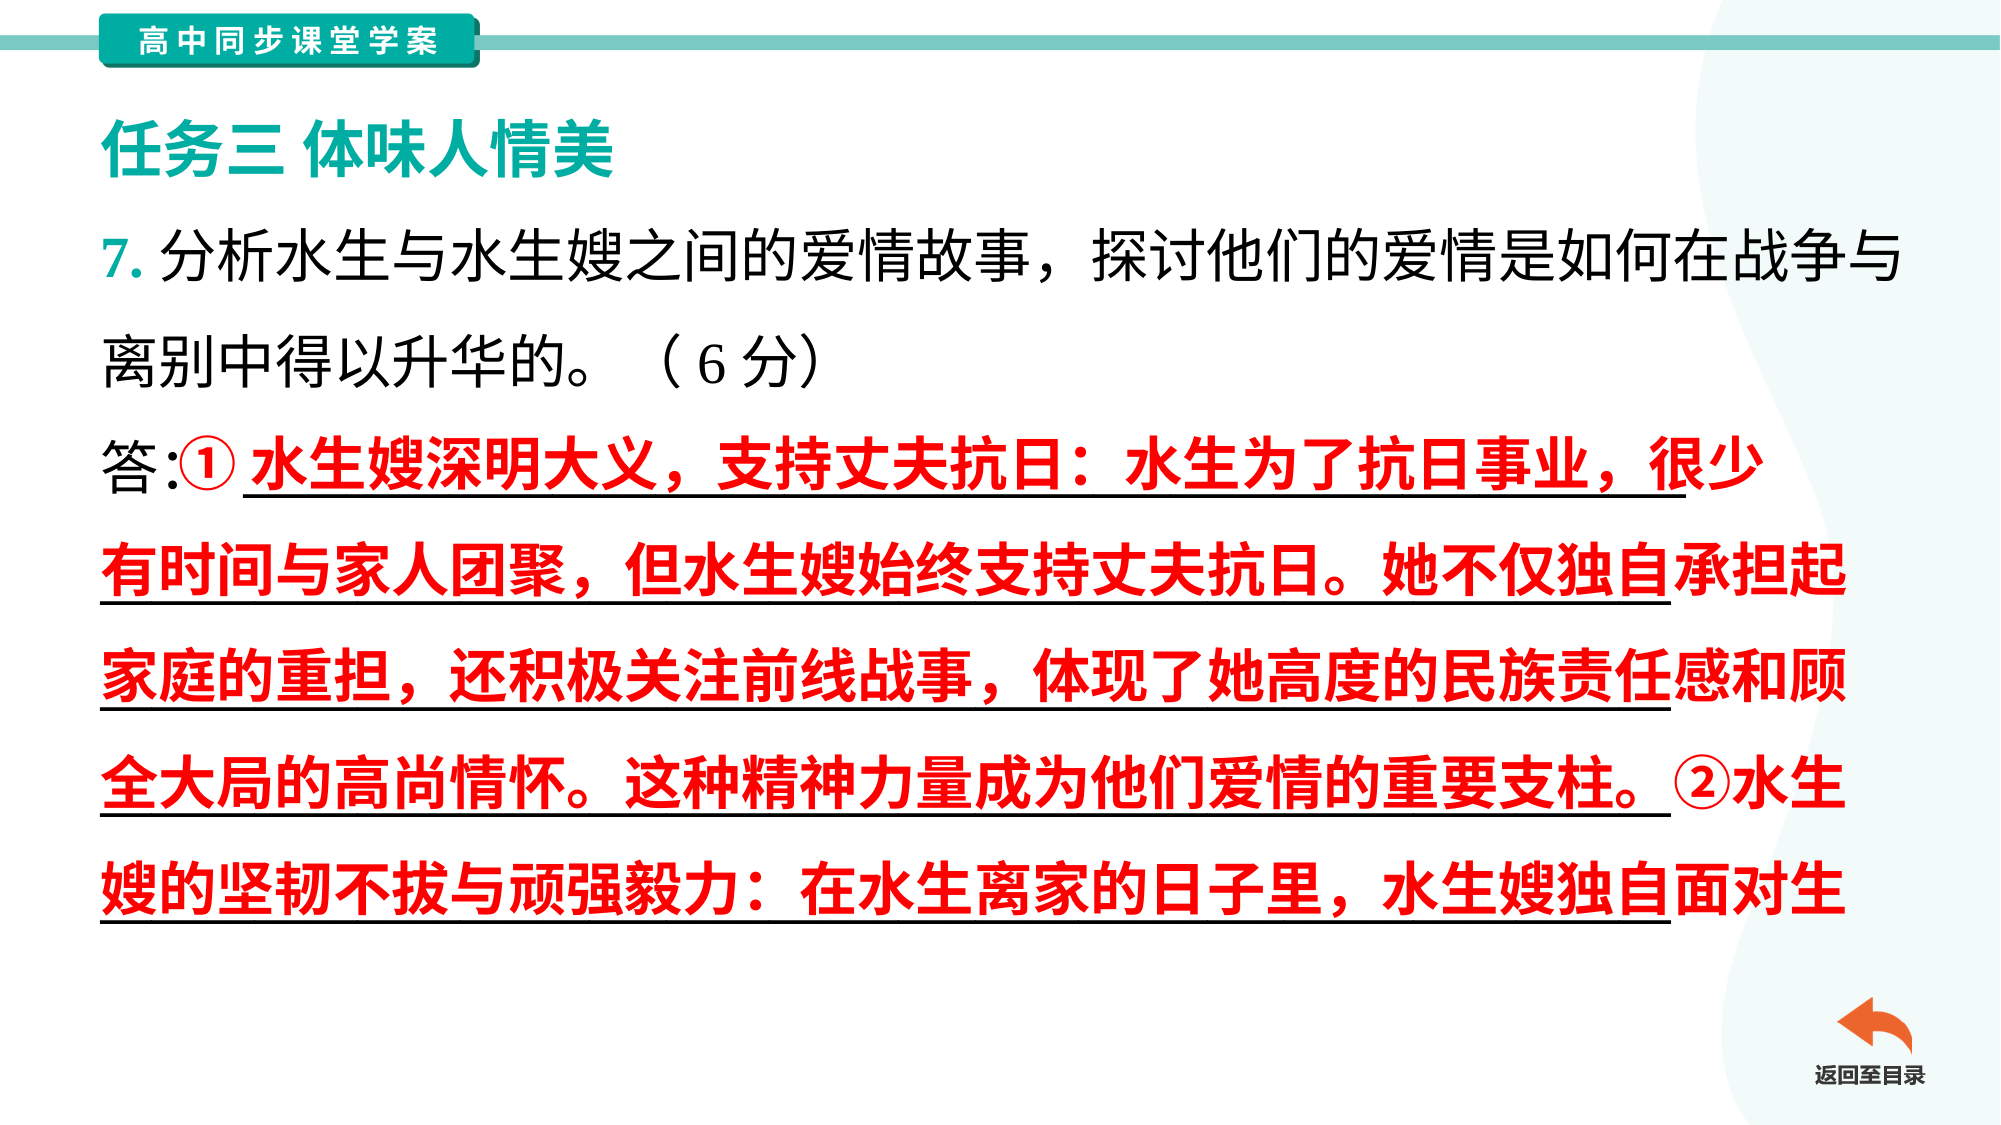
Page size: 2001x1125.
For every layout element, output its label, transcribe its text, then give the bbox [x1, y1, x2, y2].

text_box 7.分析水生与水生嫂之间的爱情故事，探讨他们的爱情是如何在战争与 离别中得以升华的。（6分） 答： ________________________________________________________ _____________________________________________________________ _____________________________________________________________ _____________________________________________________________ _____________________________________________________________ [100, 923, 1899, 927]
picture [0, 0, 2000, 1125]
text_box 7.分析水生与水生嫂之间的爱情故事，探讨他们的爱情是如何在战争与 离别中得以升华的。（6分） 答： ________________________________________________________ _____________________________________________________________ _____________________________________________________________ _____________________________________________________________ _____________________________________________________________ [100, 182, 1899, 390]
text_box 任务三 体味人情美 [100, 76, 1899, 182]
text_box ①水生嫂深明大义，支持丈夫抗日：水生为了抗日事业，很少 有时间与家人团聚，但水生嫂始终支持丈夫抗日。她不仅独自承担起 家庭的重担，还积极关注前线战事，体现了她高度的民族责任感和顾 全大局的高尚情怀。这种精神力量成为他们爱情的重要支柱。②水生 嫂的坚韧不拔与顽强毅力：在水生离家的日子里，水生嫂独自面对生 [100, 390, 1899, 923]
